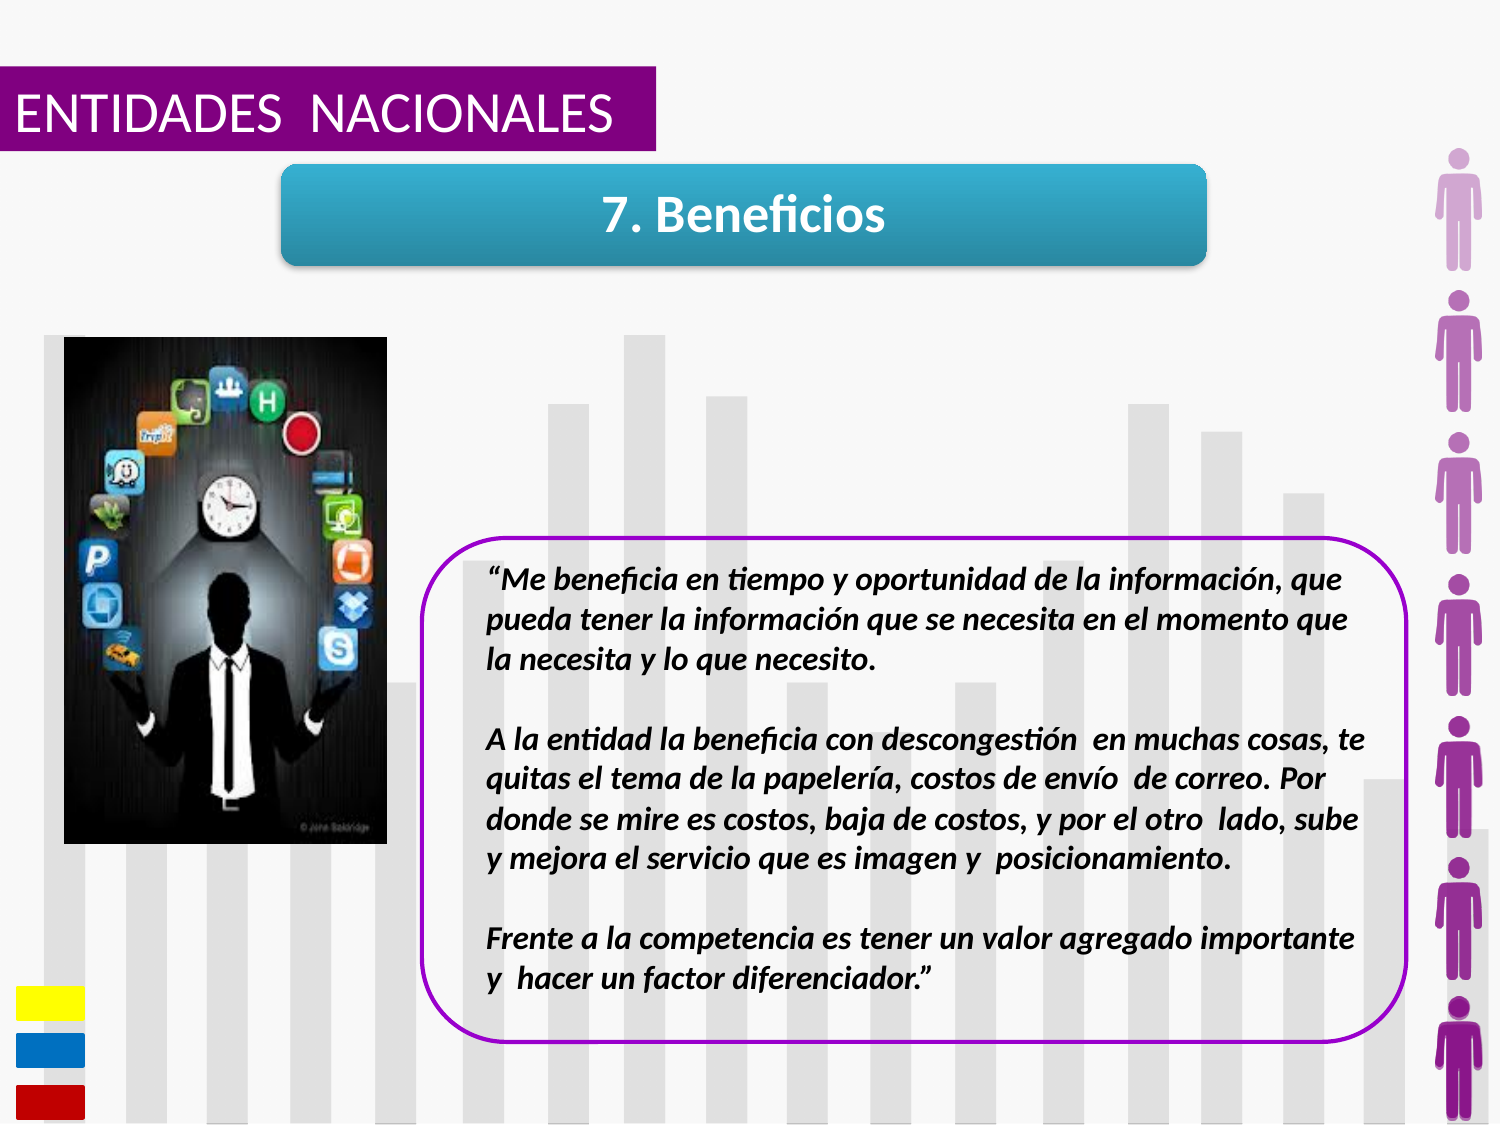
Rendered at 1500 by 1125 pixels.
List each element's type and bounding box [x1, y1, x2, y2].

text_box [280, 163, 1208, 267]
picture [0, 0, 1500, 1125]
